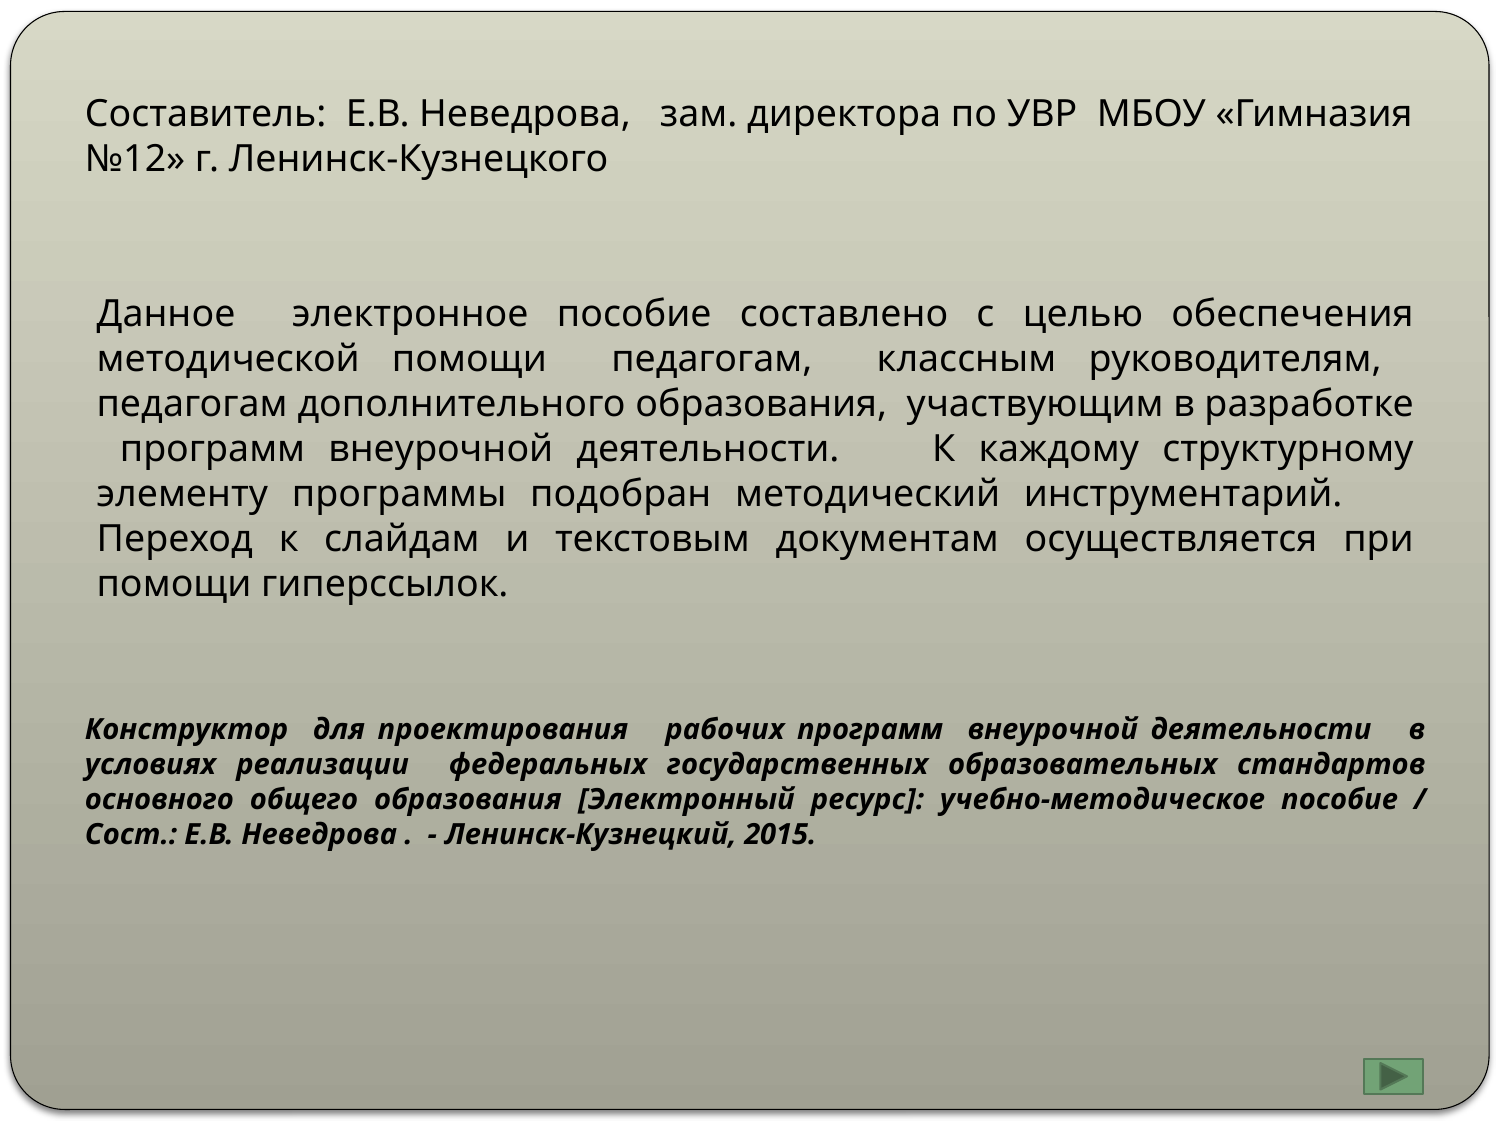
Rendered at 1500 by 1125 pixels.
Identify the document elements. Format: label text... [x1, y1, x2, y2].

text_box Конструктор для проектирования рабочих программ внеурочной деятельности в условиях реализации федеральных государственных образовательных стандартов основного общего образования [Электронный ресурс]: учебно-методическое пособие / Сост.: Е.В. Неведрова . - Ленинск-Кузнецкий, 2015. [70, 703, 1442, 893]
text_box Данное электронное пособие составлено с целью обеспечения методической помощи педагогам, классным руководителям, педагогам дополнительного образования, участвующим в разработке программ внеурочной деятельности. К каждому структурному элементу программы подобран методический инструментарий. Переход к слайдам и текстовым документам осуществляется при помощи гиперссылок. [81, 281, 1430, 611]
text_box [1363, 1058, 1424, 1095]
text_box Составитель: Е.В. Неведрова, зам. директора по УВР МБОУ «Гимназия №12» г. Ленинск-Кузнецкого [70, 81, 1500, 187]
